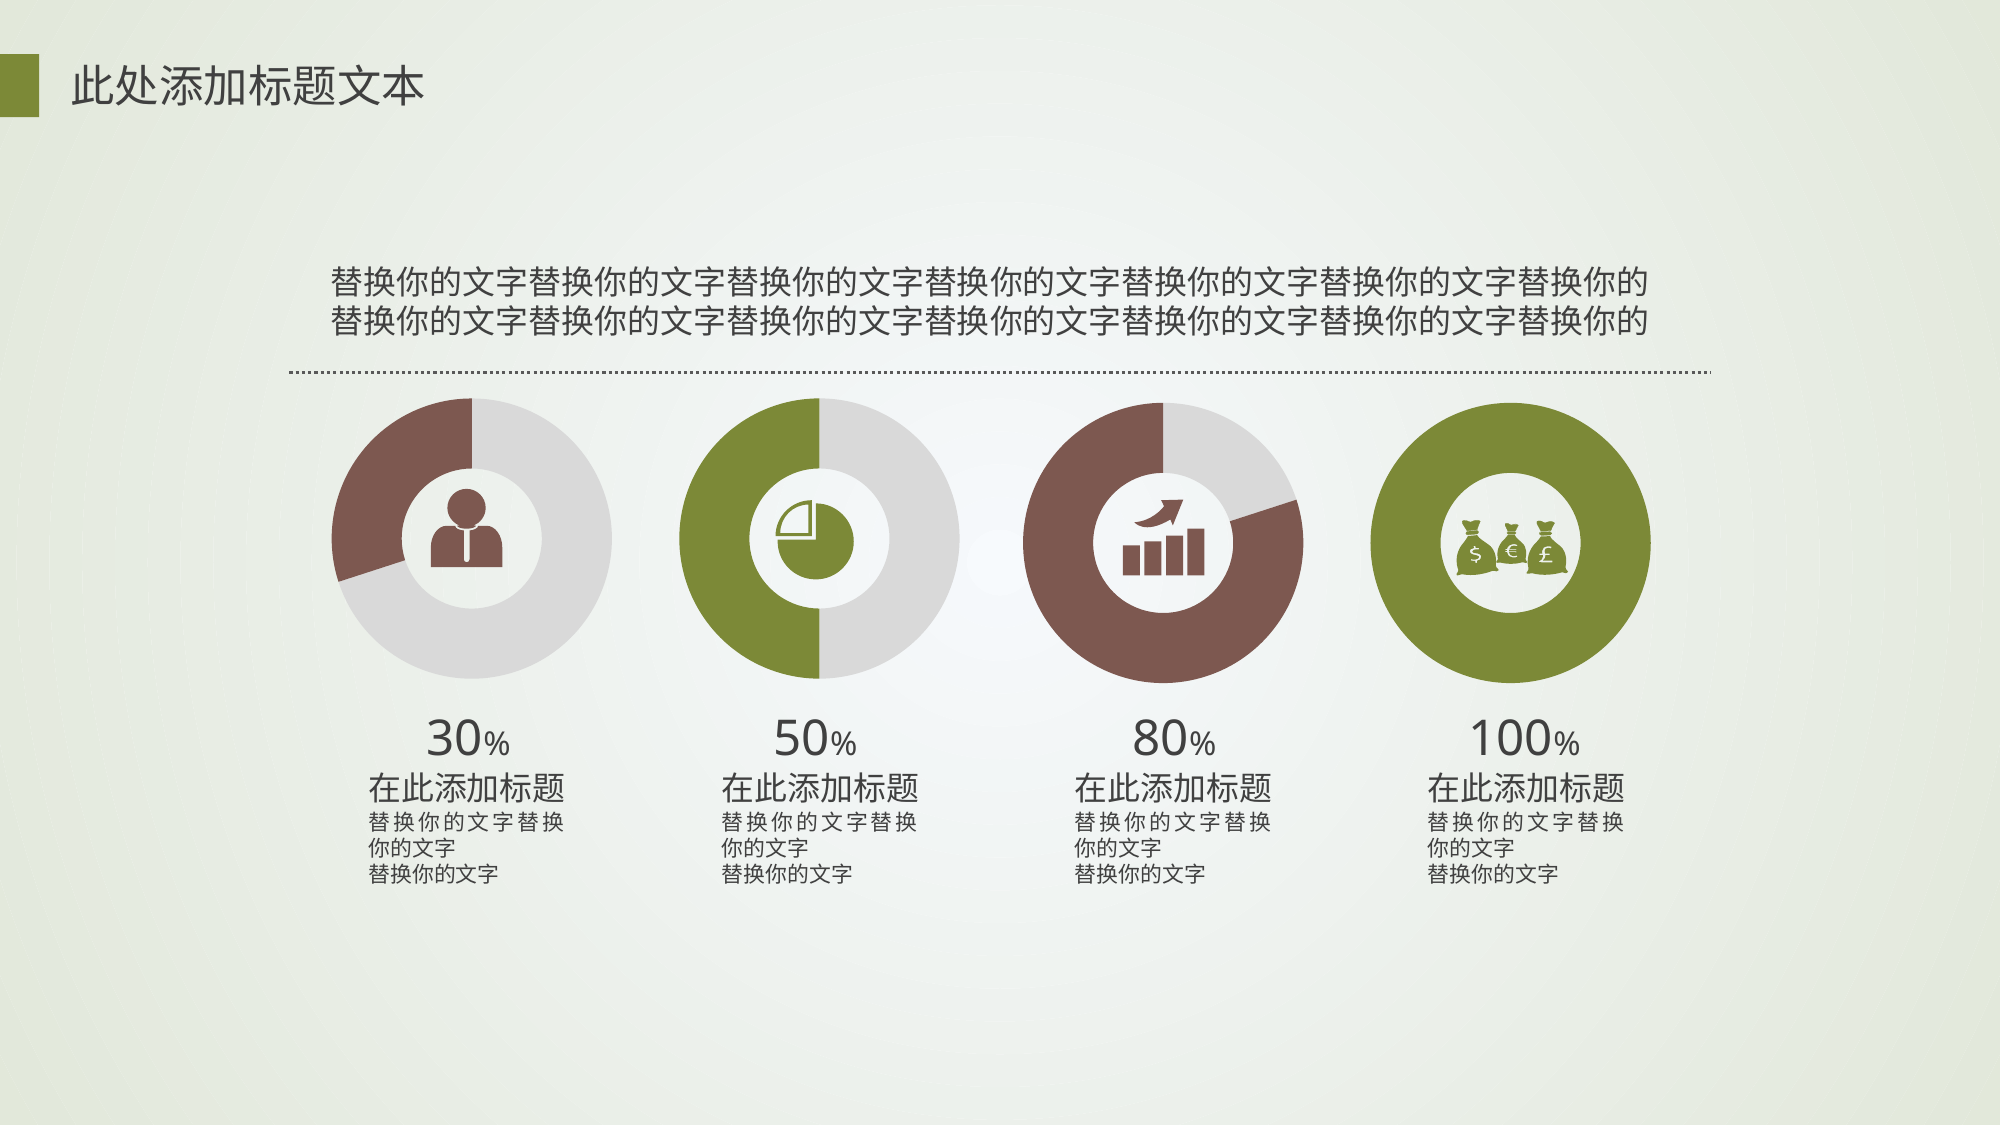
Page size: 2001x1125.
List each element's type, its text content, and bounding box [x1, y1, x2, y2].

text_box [706, 759, 954, 923]
chart [178, 367, 1826, 720]
text_box 50% [722, 715, 909, 759]
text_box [289, 254, 1711, 429]
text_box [1452, 518, 1569, 576]
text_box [430, 488, 503, 567]
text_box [353, 759, 612, 923]
text_box 100% [1431, 720, 1618, 759]
text_box 30% [376, 715, 562, 759]
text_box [1123, 499, 1205, 576]
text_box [775, 500, 854, 580]
text_box [0, 53, 40, 118]
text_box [1059, 759, 1311, 923]
text_box 80% [1081, 720, 1268, 759]
text_box 此处添加标题文本 [70, 58, 679, 112]
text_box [1412, 759, 1684, 923]
